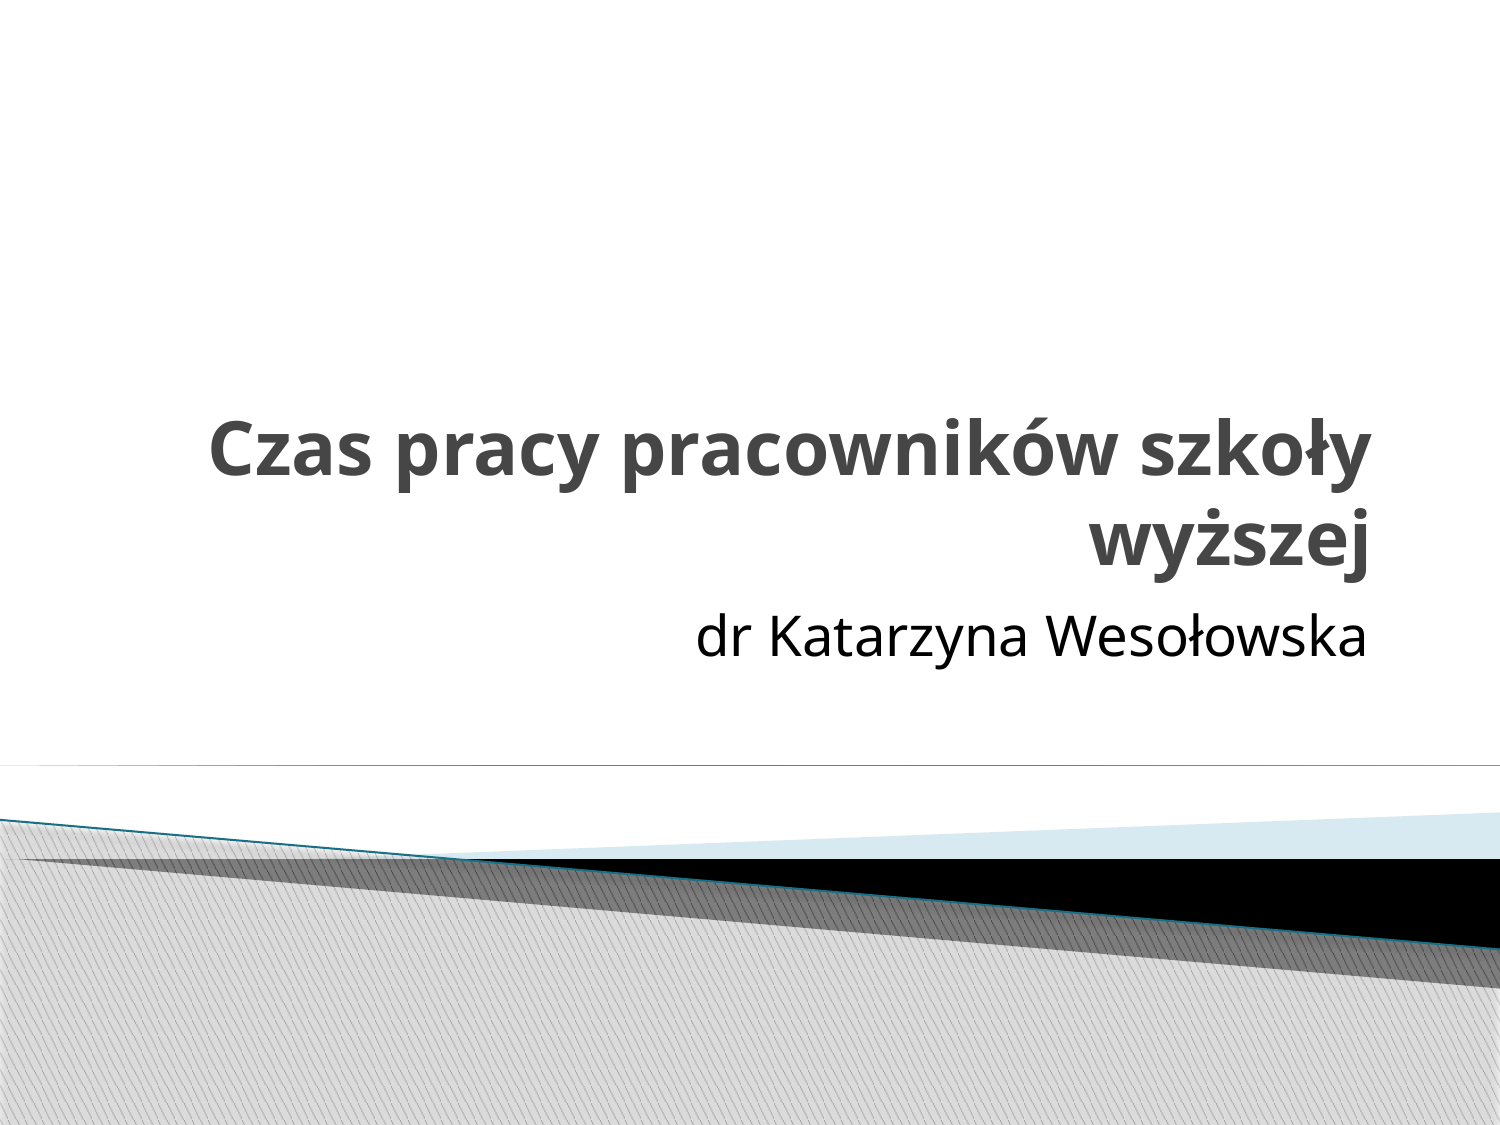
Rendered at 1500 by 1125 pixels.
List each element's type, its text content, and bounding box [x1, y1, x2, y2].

title Czas pracy pracowników szkoły wyższej [112, 281, 1388, 588]
picture [5, 859, 1500, 989]
subtitle dr Katarzyna Wesołowska [112, 592, 1388, 790]
